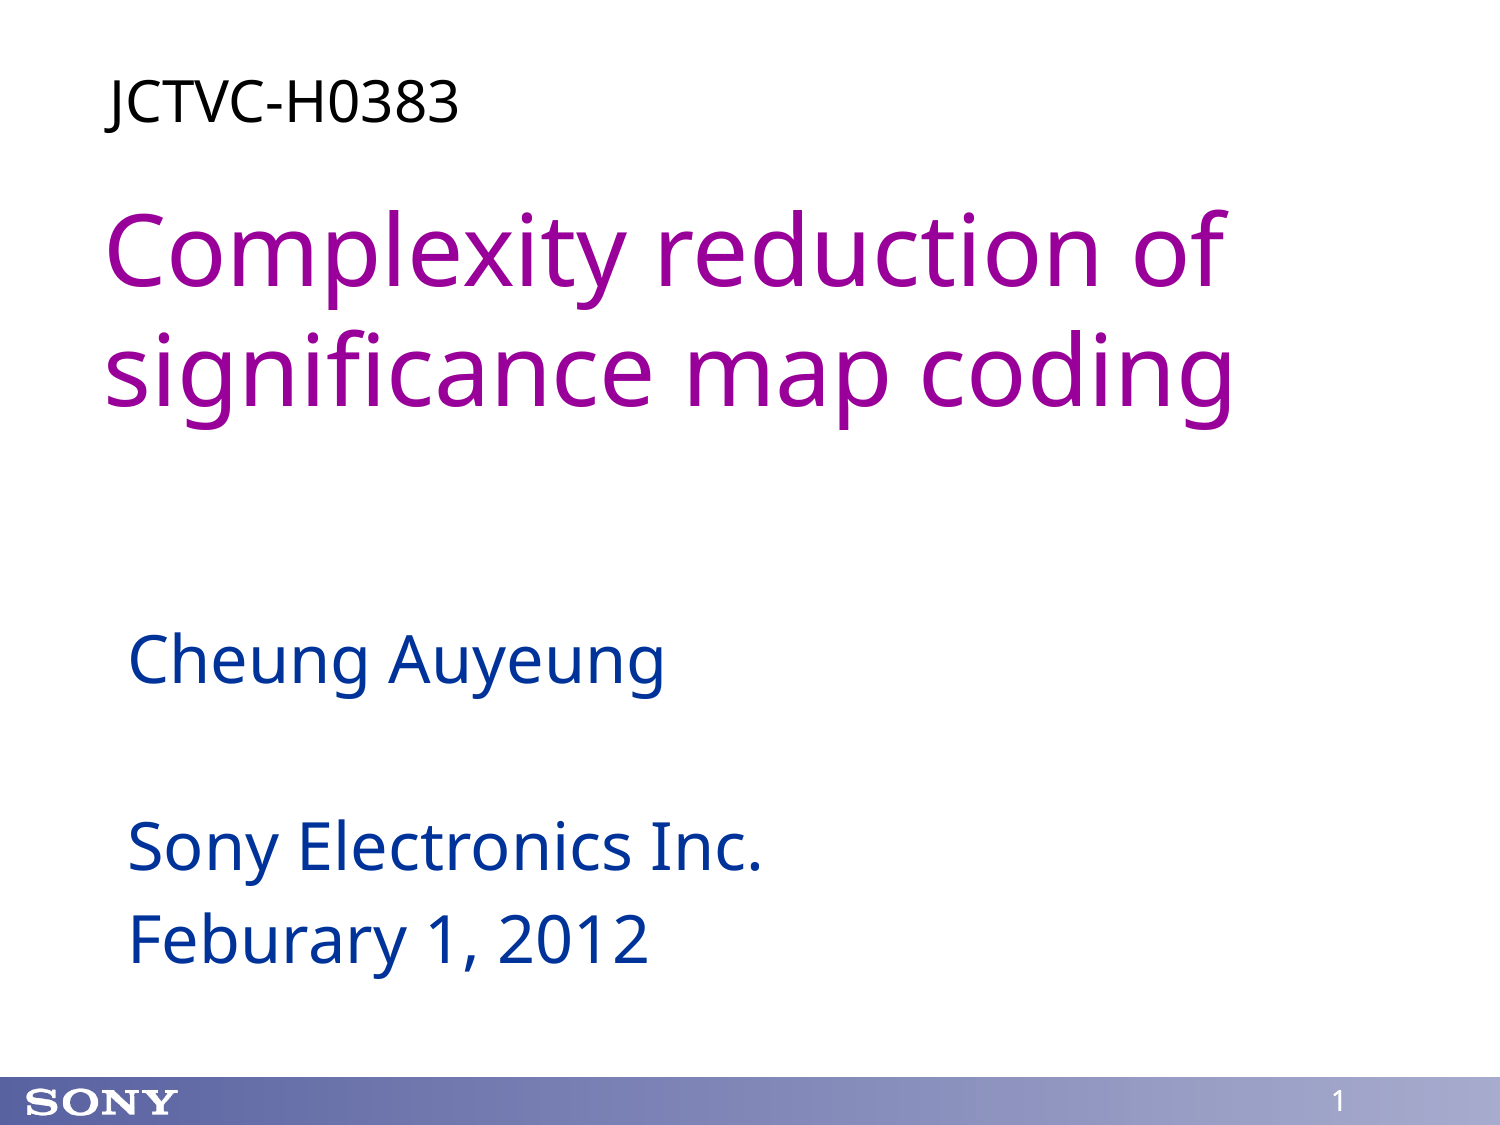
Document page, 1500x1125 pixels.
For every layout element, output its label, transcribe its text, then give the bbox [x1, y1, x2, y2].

picture [26, 1088, 178, 1116]
text_box JCTVC-H0383 [94, 56, 476, 141]
text_box 1 [1049, 1074, 1363, 1125]
text_box Cheung Auyeung Sony Electronics Inc. Feburary 1, 2012 [112, 609, 1199, 1069]
text_box Complexity reduction of significance map coding [88, 71, 1412, 434]
